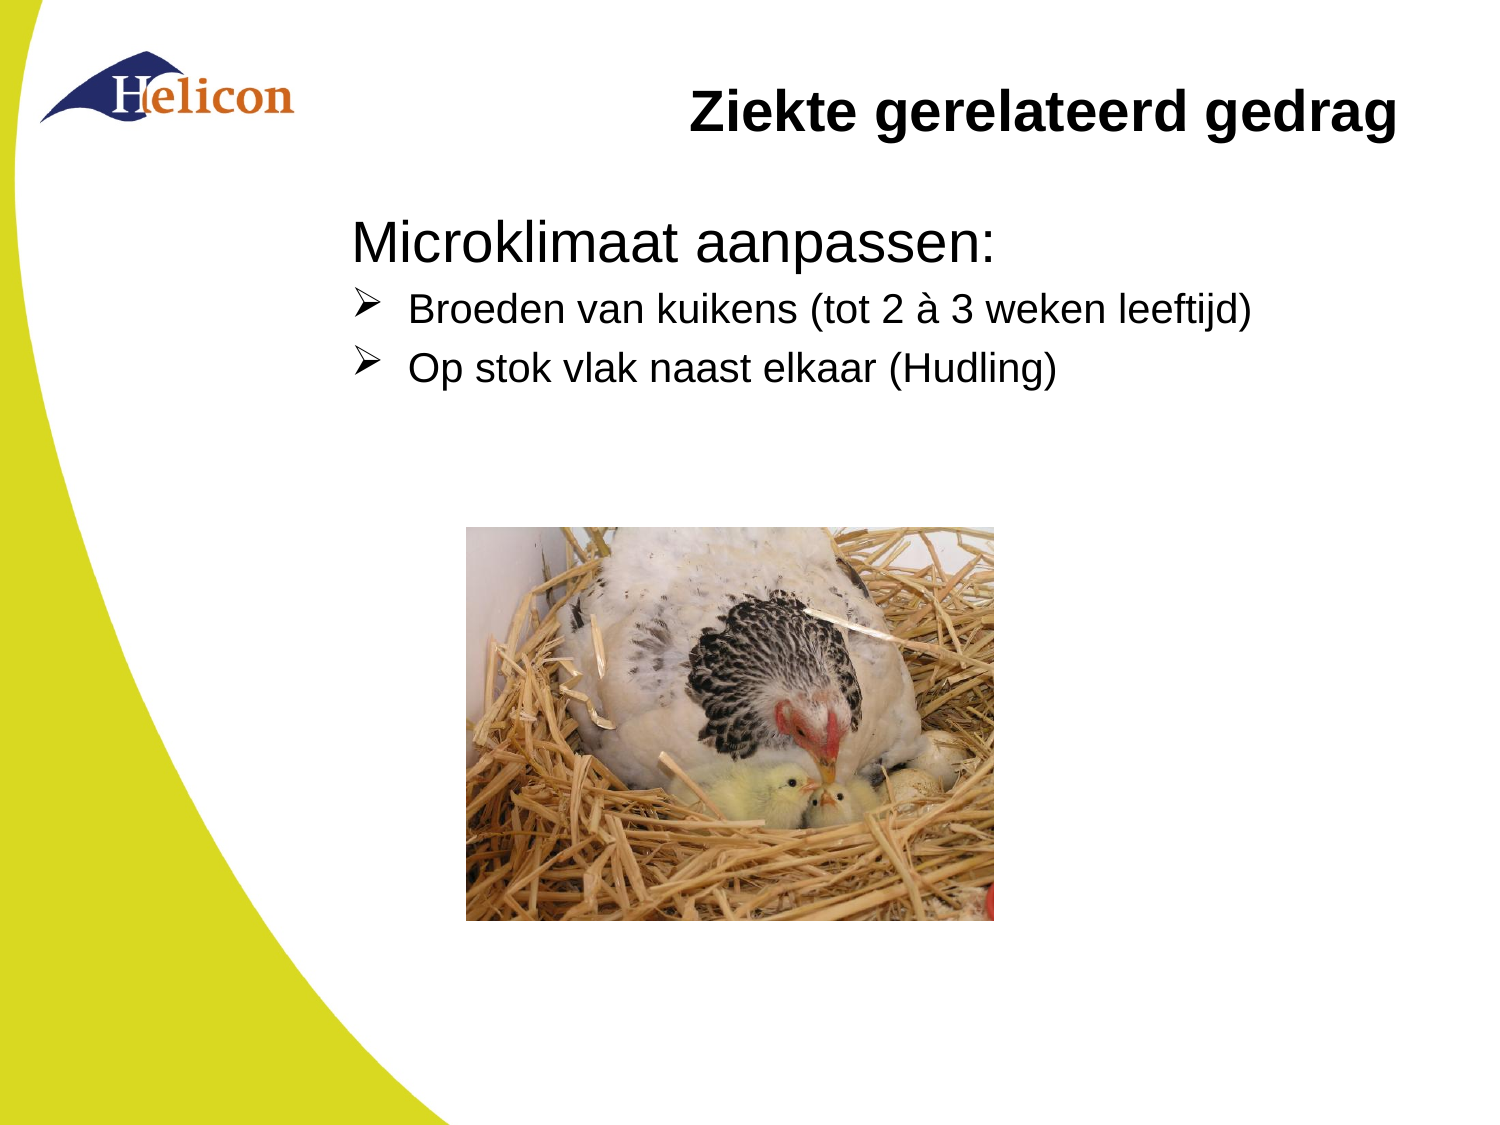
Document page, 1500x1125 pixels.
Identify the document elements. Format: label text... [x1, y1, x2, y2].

title Ziekte gerelateerd gedrag [324, 54, 1415, 161]
list Microklimaat aanpassen: Broeden van kuikens (tot 2 à 3 weken leeftijd) Op stok vlak naast elkaar (Hudling) [336, 196, 1425, 1005]
picture [0, 0, 1500, 1125]
